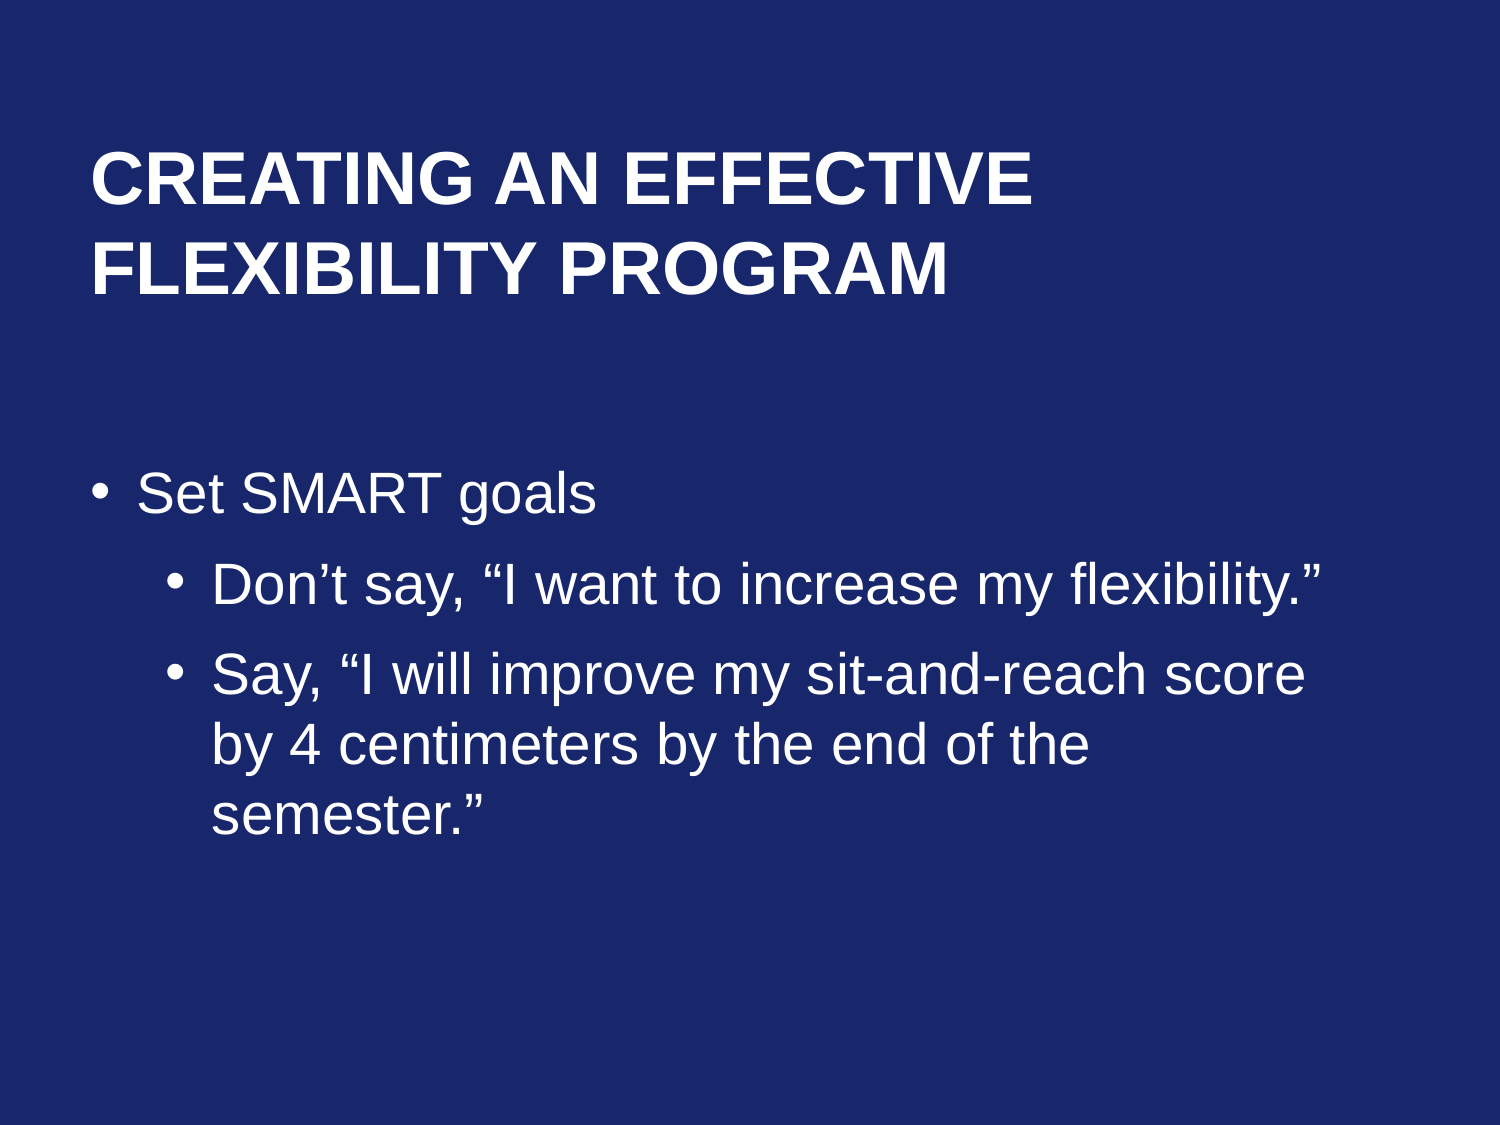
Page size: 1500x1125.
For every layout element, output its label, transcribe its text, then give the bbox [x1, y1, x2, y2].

list Set SMART goals Don’t say, “I want to increase my flexibility.” Say, “I will improve my sit-and-reach score by 4 centimeters by the end of the semester.” [75, 351, 1350, 950]
title Creating an Effective flexibility Program [75, 99, 1350, 339]
